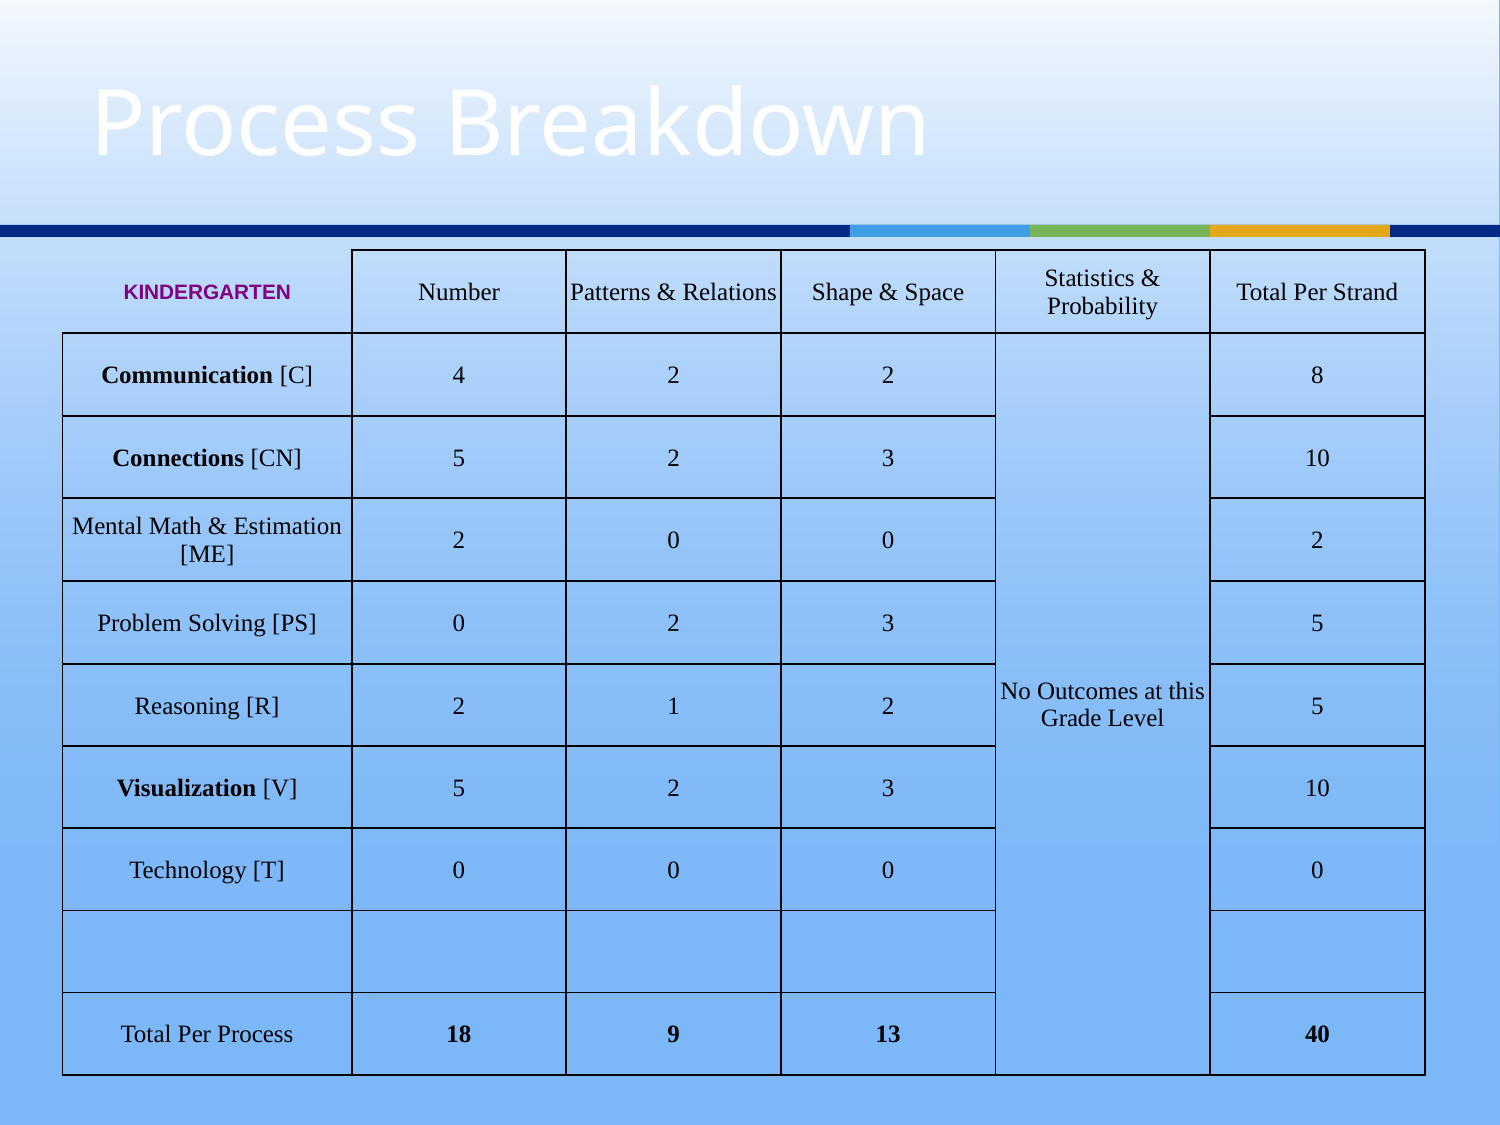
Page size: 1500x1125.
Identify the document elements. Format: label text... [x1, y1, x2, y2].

table_cell 2 [353, 665, 565, 745]
table_cell 0 [567, 499, 780, 580]
table_cell Visualization [V] [63, 747, 351, 827]
table_cell 3 [782, 417, 995, 497]
table_cell 0 [353, 582, 565, 663]
table_cell 13 [782, 993, 995, 1074]
table_cell 0 [567, 829, 780, 910]
table_header Shape & Space [782, 251, 995, 332]
table_cell 3 [782, 582, 995, 663]
table_cell 2 [782, 334, 995, 415]
table_header KINDERGARTEN [62, 250, 351, 332]
table_cell 10 [1211, 747, 1424, 827]
table_cell [567, 911, 780, 992]
table_cell 0 [353, 829, 565, 910]
table_cell 5 [1211, 582, 1424, 663]
table_cell 2 [353, 499, 565, 580]
table_cell Technology [T] [63, 829, 351, 910]
table_cell Problem Solving [PS] [63, 582, 351, 663]
table_cell 2 [567, 417, 780, 497]
table_cell 5 [353, 417, 565, 497]
table_cell 2 [1211, 499, 1424, 580]
table_cell 2 [567, 334, 780, 415]
table_header Total Per Strand [1211, 251, 1424, 332]
table_cell 2 [567, 747, 780, 827]
table_cell Total Per Process [63, 993, 351, 1074]
table_cell Mental Math & Estimation [ME] [63, 499, 351, 580]
table_cell 0 [782, 829, 995, 910]
table_header Number [353, 251, 565, 332]
table_cell 5 [1211, 665, 1424, 745]
table_cell 5 [353, 747, 565, 827]
table_cell 8 [1211, 334, 1424, 415]
table_cell Connections [CN] [63, 417, 351, 497]
table_cell 10 [1211, 417, 1424, 497]
table_cell Reasoning [R] [63, 665, 351, 745]
table_cell 2 [782, 665, 995, 745]
table_cell 1 [567, 665, 780, 745]
table_cell 4 [353, 334, 565, 415]
table_header Patterns & Relations [567, 251, 780, 332]
table_cell 18 [353, 993, 565, 1074]
table_cell [1211, 911, 1424, 992]
table_cell 0 [782, 499, 995, 580]
table_cell [782, 911, 995, 992]
table_cell Communication [C] [63, 334, 351, 415]
table_cell 3 [782, 747, 995, 827]
table_cell [63, 911, 351, 992]
table_cell 9 [567, 993, 780, 1074]
table_header Statistics & Probability [996, 251, 1209, 332]
table_cell 0 [1211, 829, 1424, 910]
table_cell No Outcomes at this Grade Level [996, 334, 1209, 1074]
table_cell 2 [567, 582, 780, 663]
title Process Breakdown [75, 24, 1425, 213]
table_cell 40 [1211, 993, 1424, 1074]
table_cell [353, 911, 565, 992]
